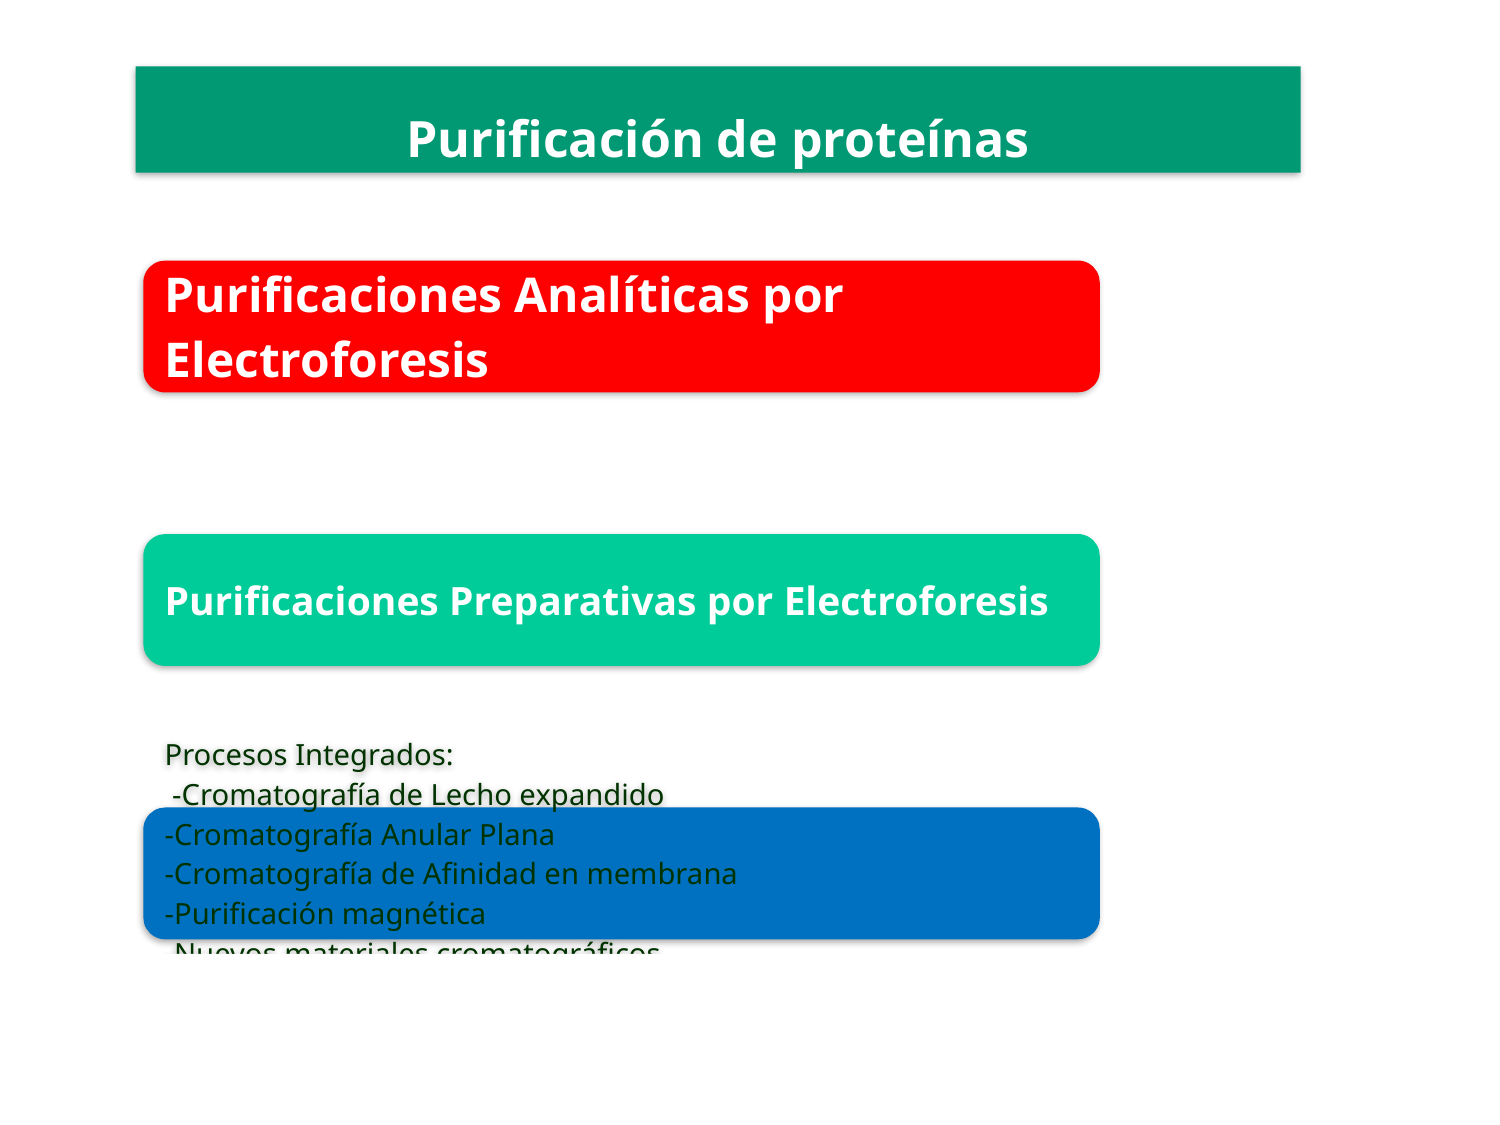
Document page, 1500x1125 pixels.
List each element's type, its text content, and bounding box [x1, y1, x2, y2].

text_box Purificación de proteínas [135, 66, 1301, 173]
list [74, 245, 1442, 1067]
